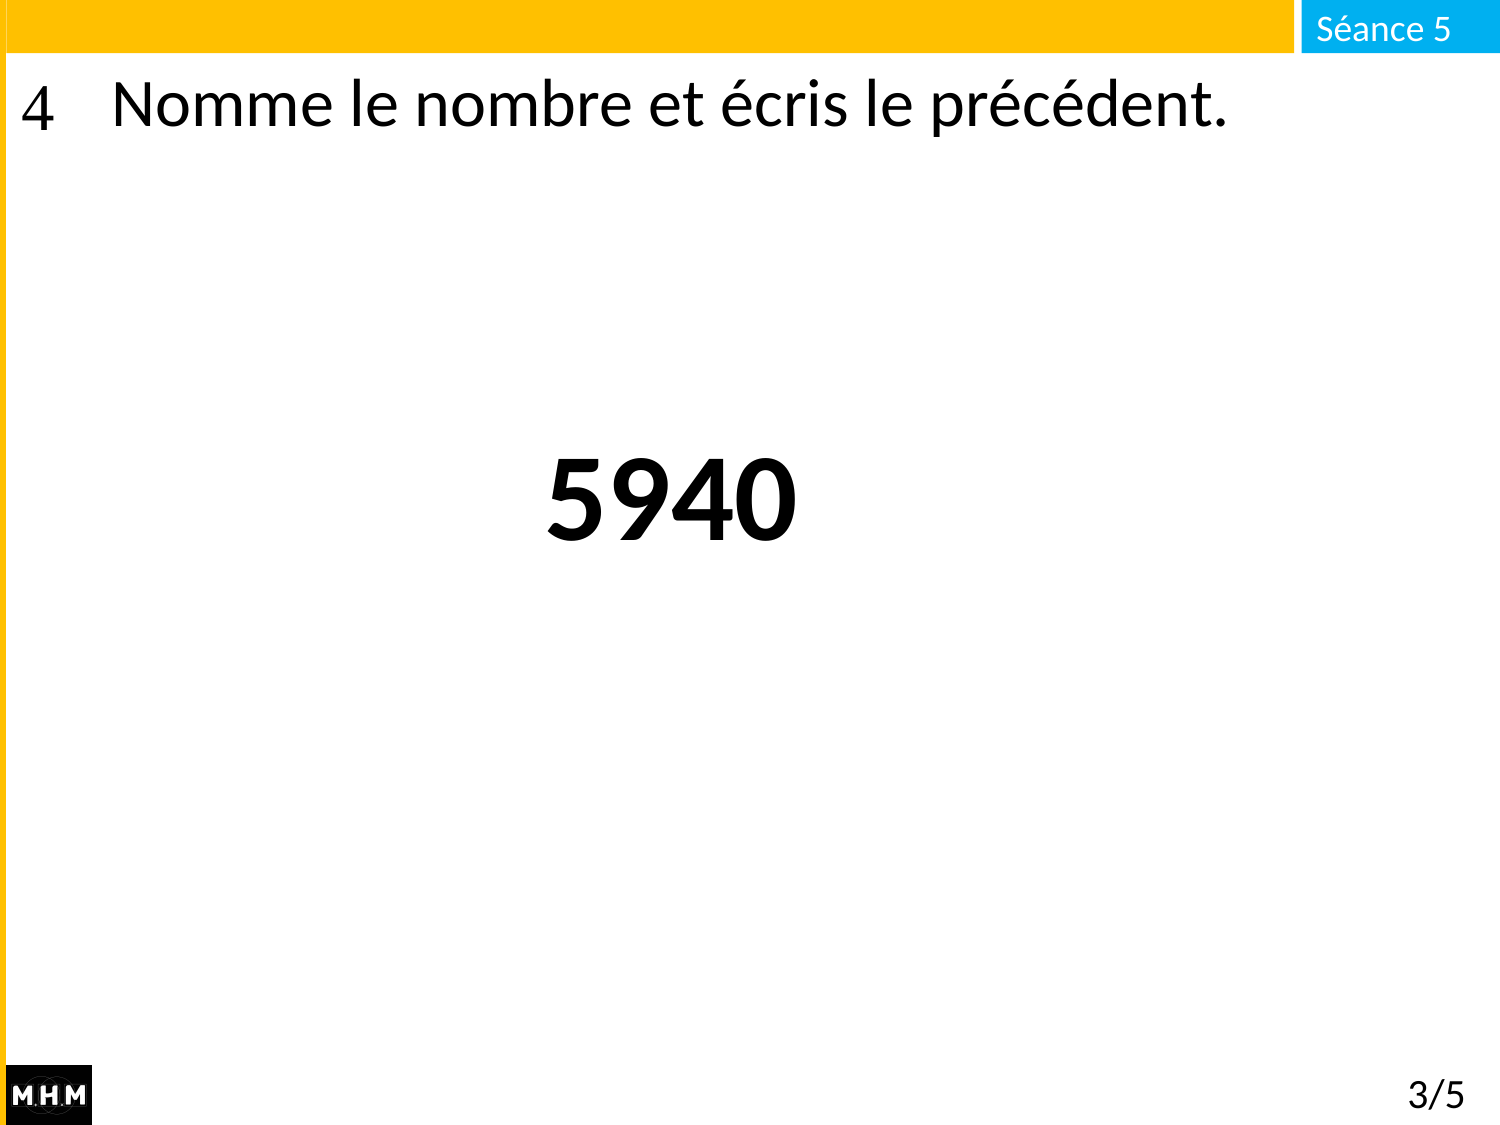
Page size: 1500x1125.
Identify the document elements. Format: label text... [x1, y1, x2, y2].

text_box 5940 [444, 408, 898, 574]
picture [6, 1065, 92, 1125]
title Nomme le nombre et écris le précédent. [96, 60, 1391, 150]
list 3/5 [1373, 1064, 1500, 1125]
